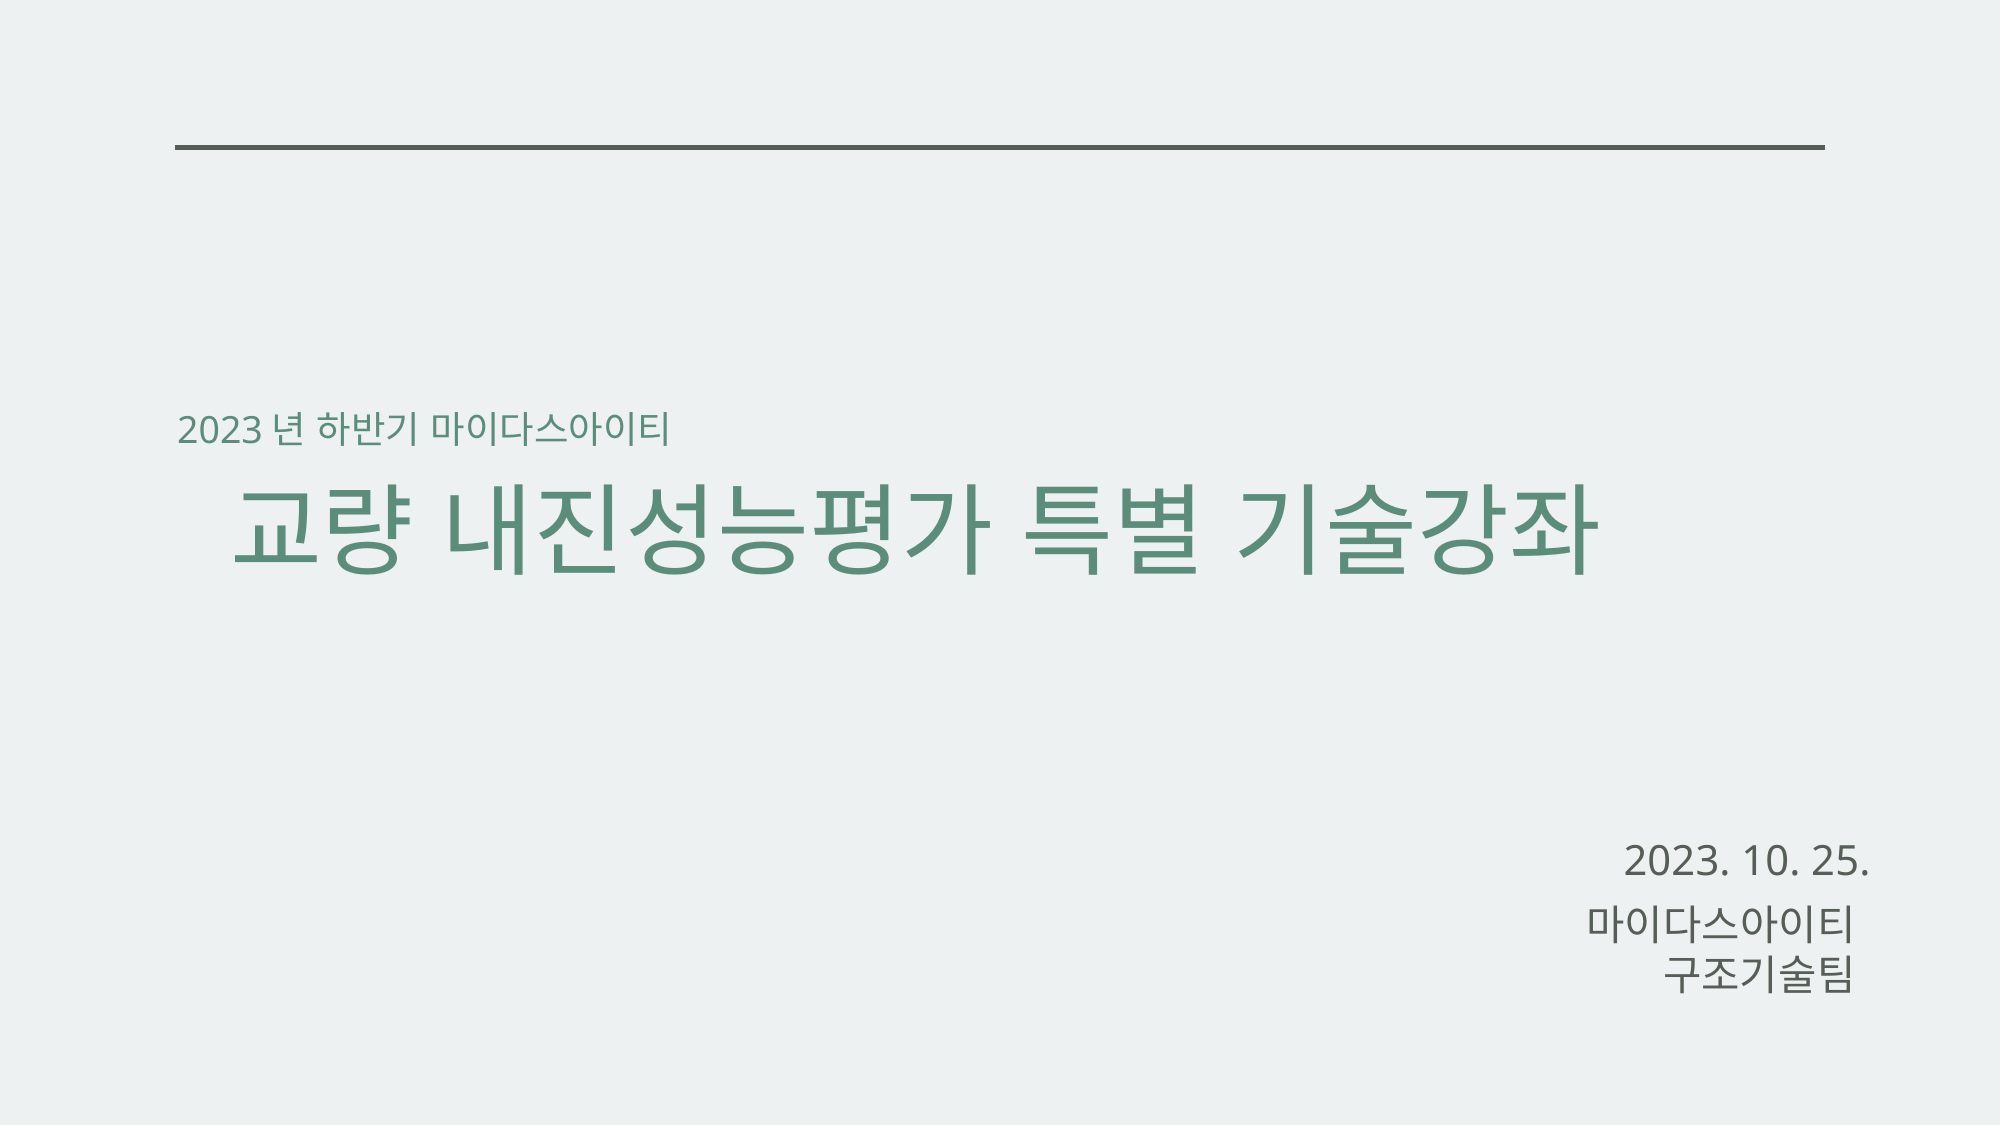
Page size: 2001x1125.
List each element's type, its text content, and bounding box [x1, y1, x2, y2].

text_box 2023. 10. 25. [1608, 825, 1886, 891]
text_box 교량 내진성능평가 특별 기술강좌 [215, 459, 1617, 595]
text_box 마이다스아이티 구조기술팀 [1571, 891, 1871, 1007]
text_box 2023년 하반기 마이다스아이티 [162, 399, 688, 459]
